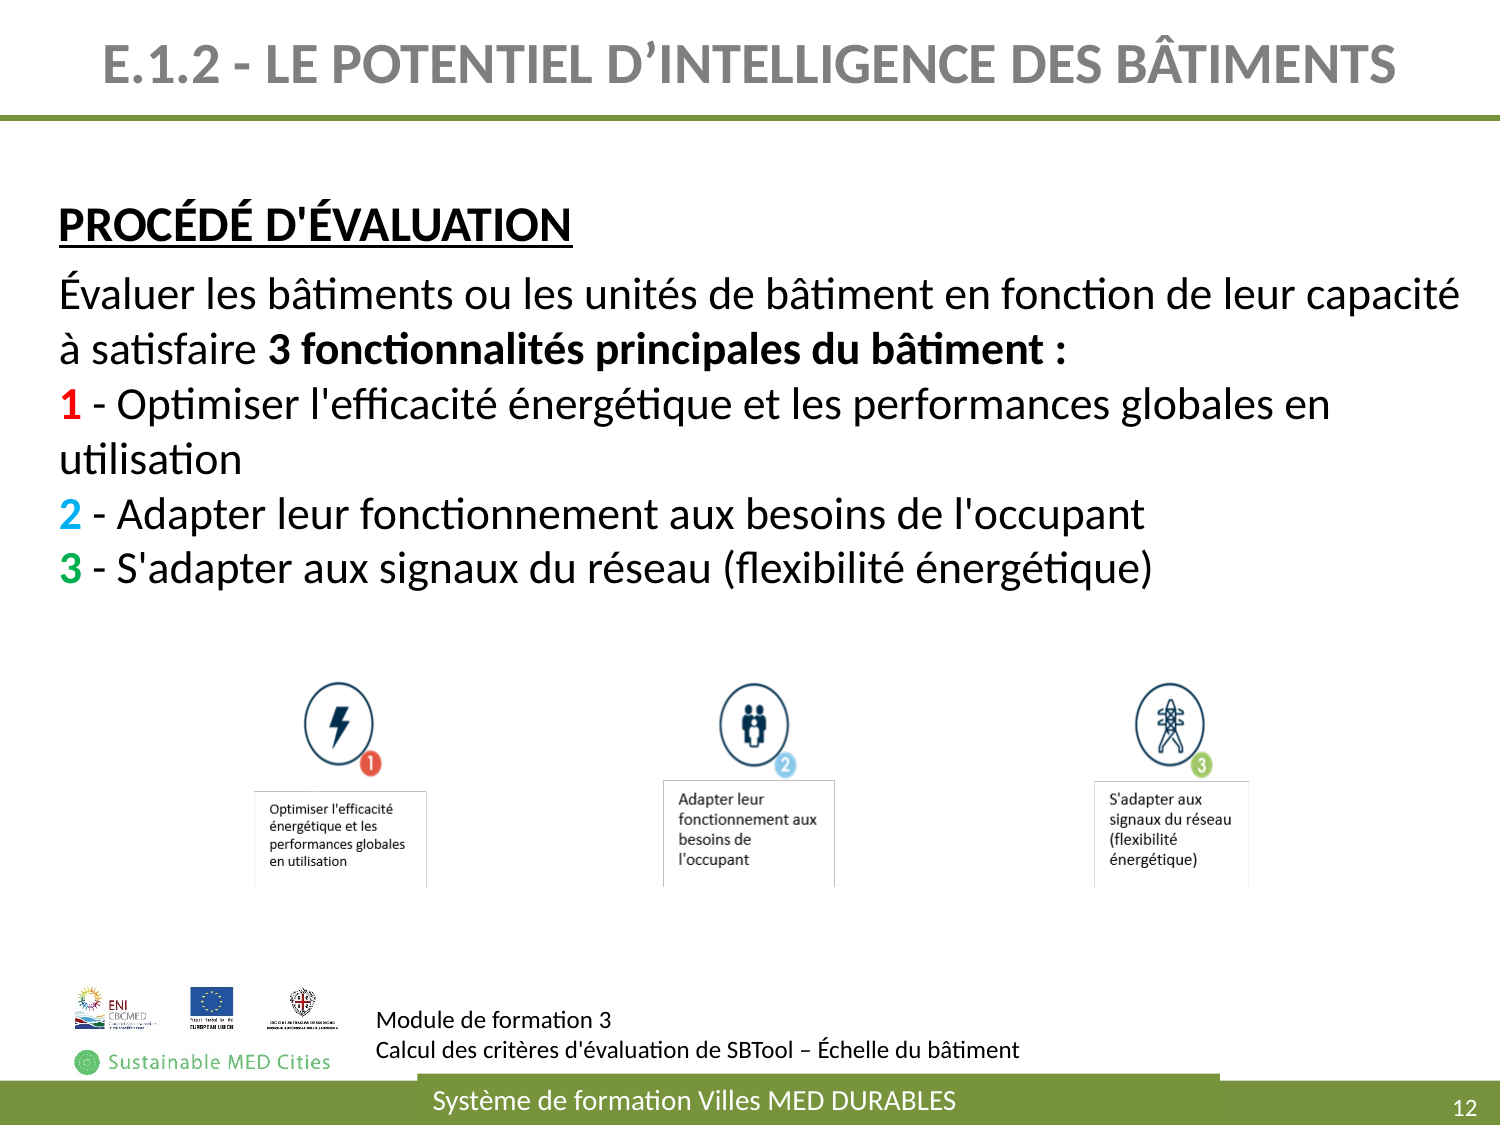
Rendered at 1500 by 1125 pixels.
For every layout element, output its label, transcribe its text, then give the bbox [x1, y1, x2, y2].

text_box Évaluer les bâtiments ou les unités de bâtiment en fonction de leur capacité à satisfaire 3 fonctionnalités principales du bâtiment : 1 - Optimiser l'efficacité énergétique et les performances globales en utilisation 2 - Adapter leur fonctionnement aux besoins de l'occupant 3 - S'adapter aux signaux du réseau (flexibilité énergétique) [43, 255, 1500, 601]
text_box Système de formation Villes MED DURABLES [417, 1073, 1220, 1124]
slide_number 12 [1142, 1076, 1493, 1125]
title E.1.2 - LE POTENTIEL D’INTELLIGENCE DES BÂTIMENTS [0, 0, 1500, 121]
picture [206, 657, 1294, 888]
picture [62, 978, 356, 1080]
text_box Module de formation 3 Calcul des critères d'évaluation de SBTool – Échelle du bâtiment [360, 996, 1301, 1072]
list PROCÉDÉ D'ÉVALUATION [43, 184, 1116, 255]
